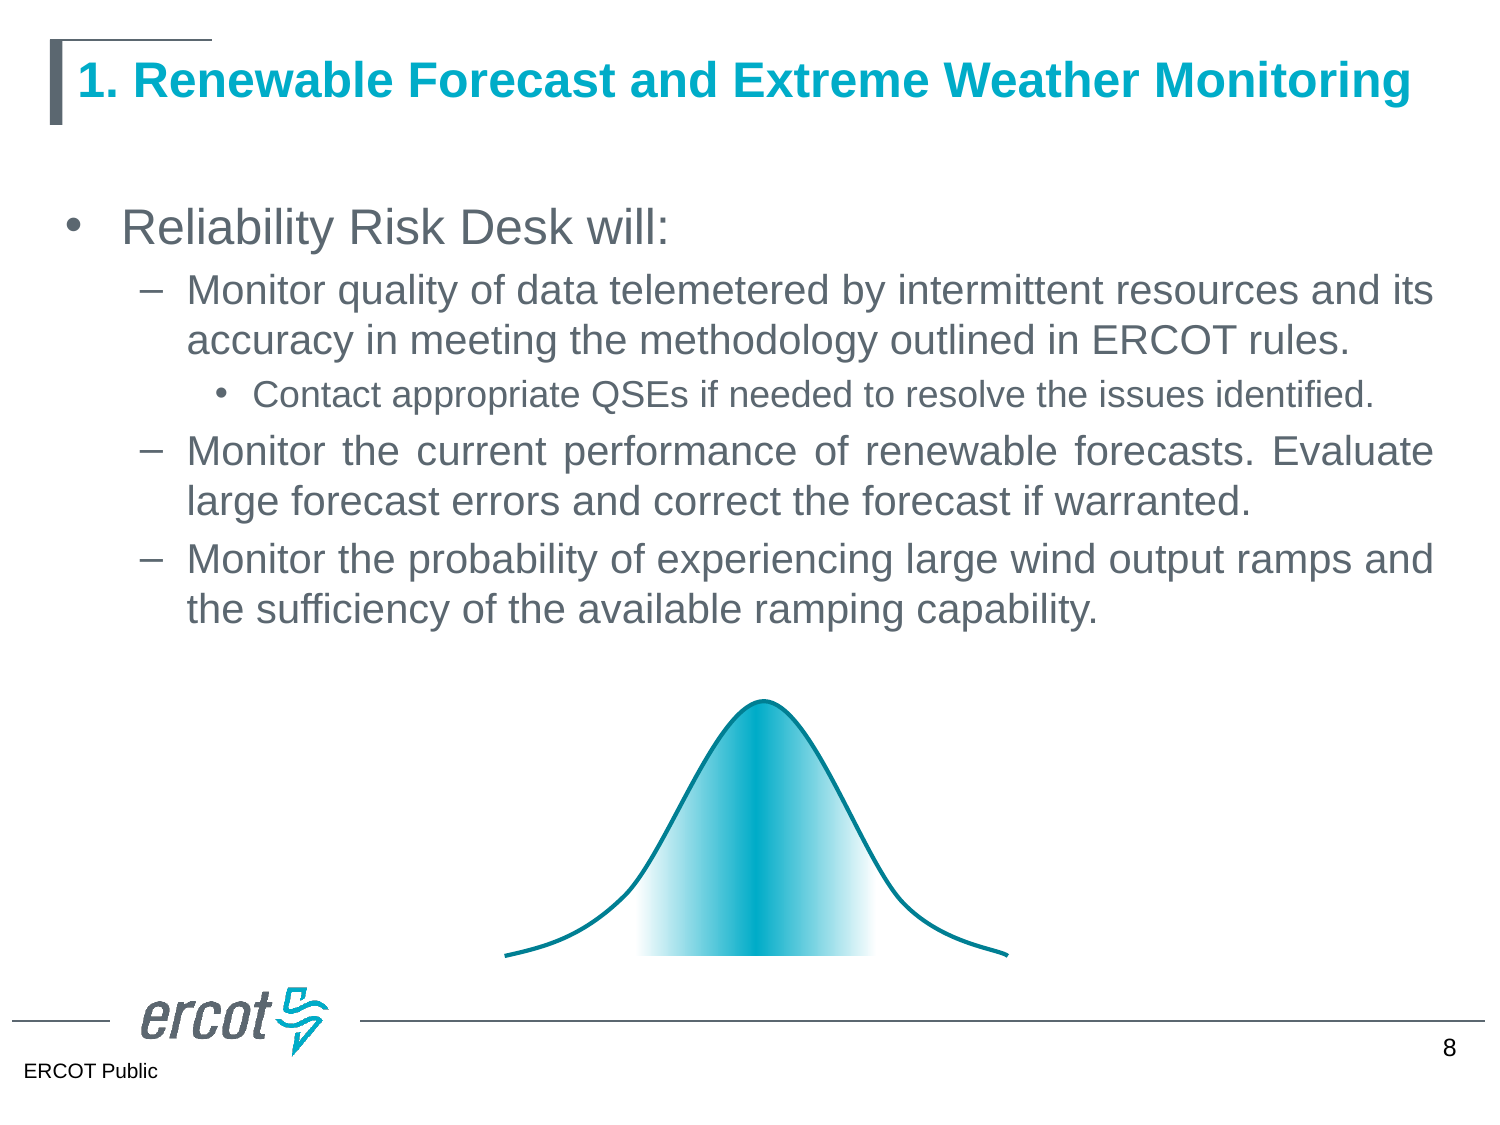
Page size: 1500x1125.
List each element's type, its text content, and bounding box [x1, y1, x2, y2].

slide_number 8 [1400, 1022, 1500, 1071]
title 1. Renewable Forecast and Extreme Weather Monitoring [62, 39, 1450, 134]
picture [137, 1011, 332, 1059]
list Reliability Risk Desk will: Monitor quality of data telemetered by intermittent resources and its accuracy in meeting the methodology outlined in ERCOT rules. Contact appropriate QSEs if needed to resolve the issues identified. Monitor the current performance of renewable forecasts. Evaluate large forecast errors and correct the forecast if warranted. Monitor the probability of experiencing large wind output ramps and the sufficiency of the available ramping capability. [50, 187, 1450, 1011]
text_box [504, 699, 1010, 959]
